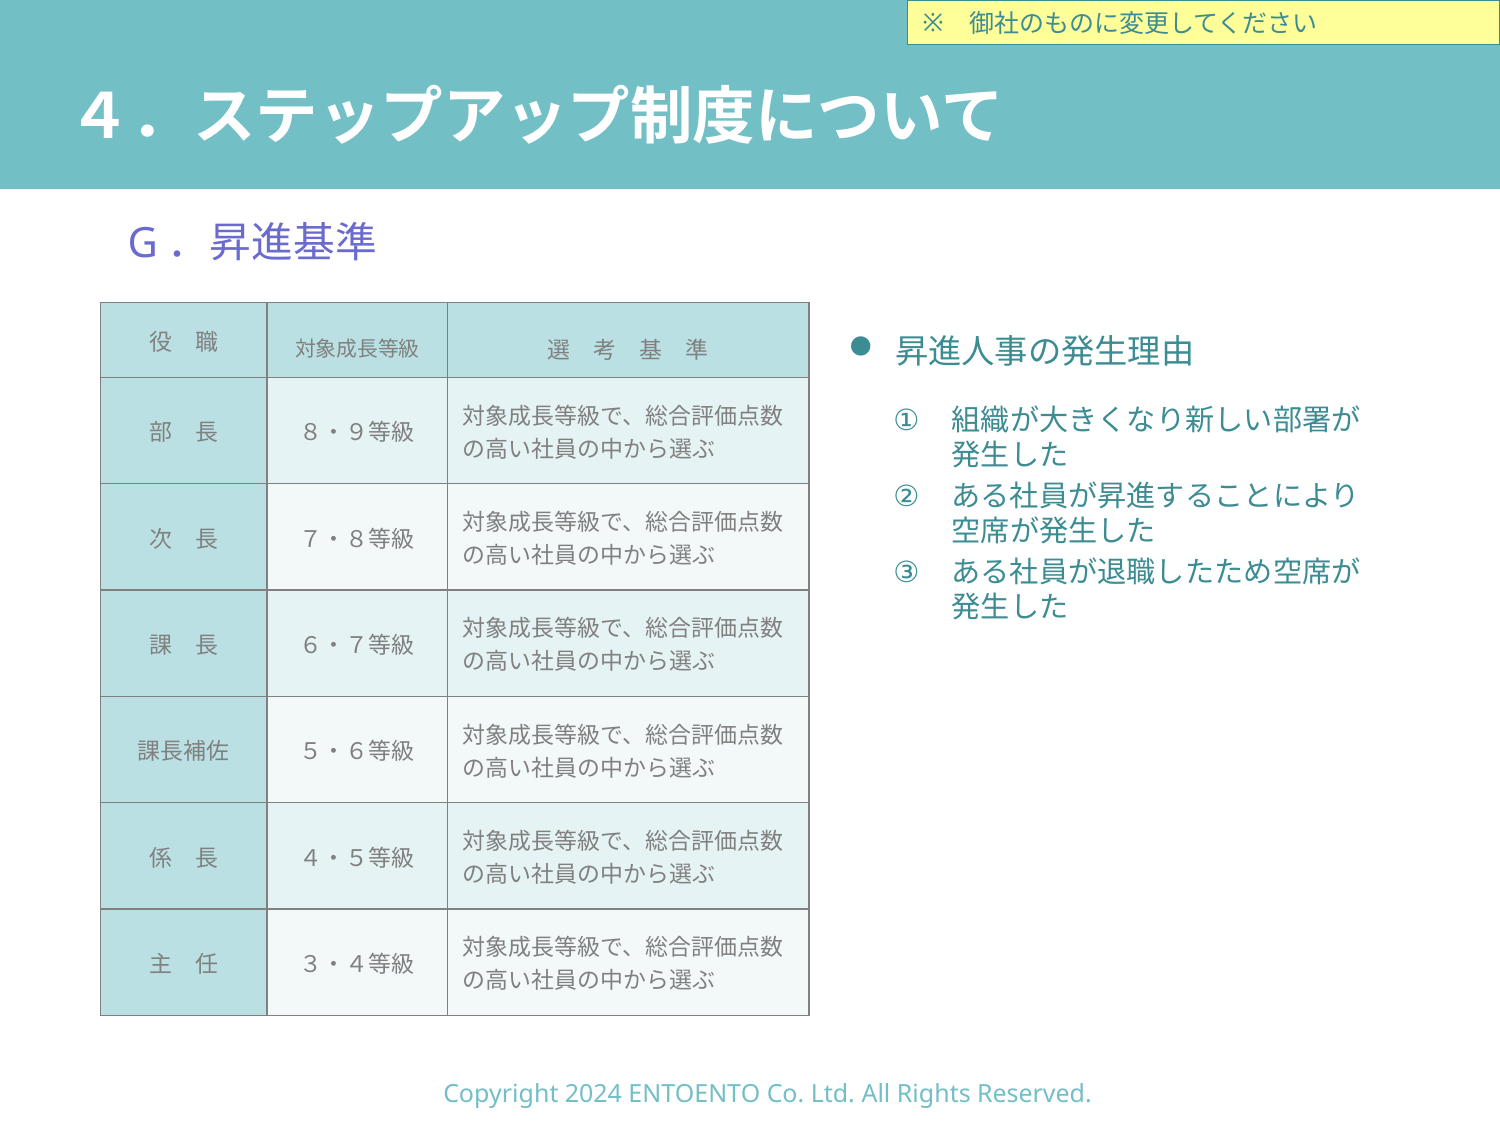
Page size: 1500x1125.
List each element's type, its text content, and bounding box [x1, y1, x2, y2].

table_cell 課長補佐 [101, 697, 266, 802]
table_cell 対象成長等級で、総合評価点数の高い社員の中から選ぶ [448, 803, 808, 908]
table_cell ８・９等級 [268, 378, 447, 483]
table_cell 対象成長等級で、総合評価点数の高い社員の中から選ぶ [448, 910, 808, 1015]
table_cell 対象成長等級で、総合評価点数の高い社員の中から選ぶ [448, 697, 808, 802]
text_box 御社のものに変更してください [907, 0, 1500, 45]
table_cell 主 任 [101, 910, 266, 1015]
table_cell 次 長 [101, 484, 266, 589]
table_cell 対象成長等級で、総合評価点数の高い社員の中から選ぶ [448, 378, 808, 483]
table_cell ３・４等級 [268, 910, 447, 1015]
table_cell 対象成長等級で、総合評価点数の高い社員の中から選ぶ [448, 591, 808, 696]
title ４．ステップアップ制度について [53, 42, 1388, 185]
table_cell ５・６等級 [268, 697, 447, 802]
table_cell 部 長 [101, 378, 266, 483]
table_header 選 考 基 準 [448, 303, 808, 377]
table_cell 課 長 [101, 591, 266, 696]
table_cell ７・８等級 [268, 484, 447, 589]
table_cell ６・７等級 [268, 591, 447, 696]
table_cell ４・５等級 [268, 803, 447, 908]
table_header 対象成長等級 [268, 303, 447, 377]
list G．昇進基準 昇進人事の発生理由 組織が大きくなり新しい部署が発生した ある社員が昇進することにより空席が発生した ある社員が退職したため空席が発生した [112, 208, 1388, 1012]
footer Copyright 2024 ENTOENTO Co. Ltd. All Rights Reserved. [206, 1070, 1331, 1125]
table_cell 対象成長等級で、総合評価点数の高い社員の中から選ぶ [448, 484, 808, 589]
table_cell 係 長 [101, 803, 266, 908]
table_header 役 職 [101, 303, 266, 377]
